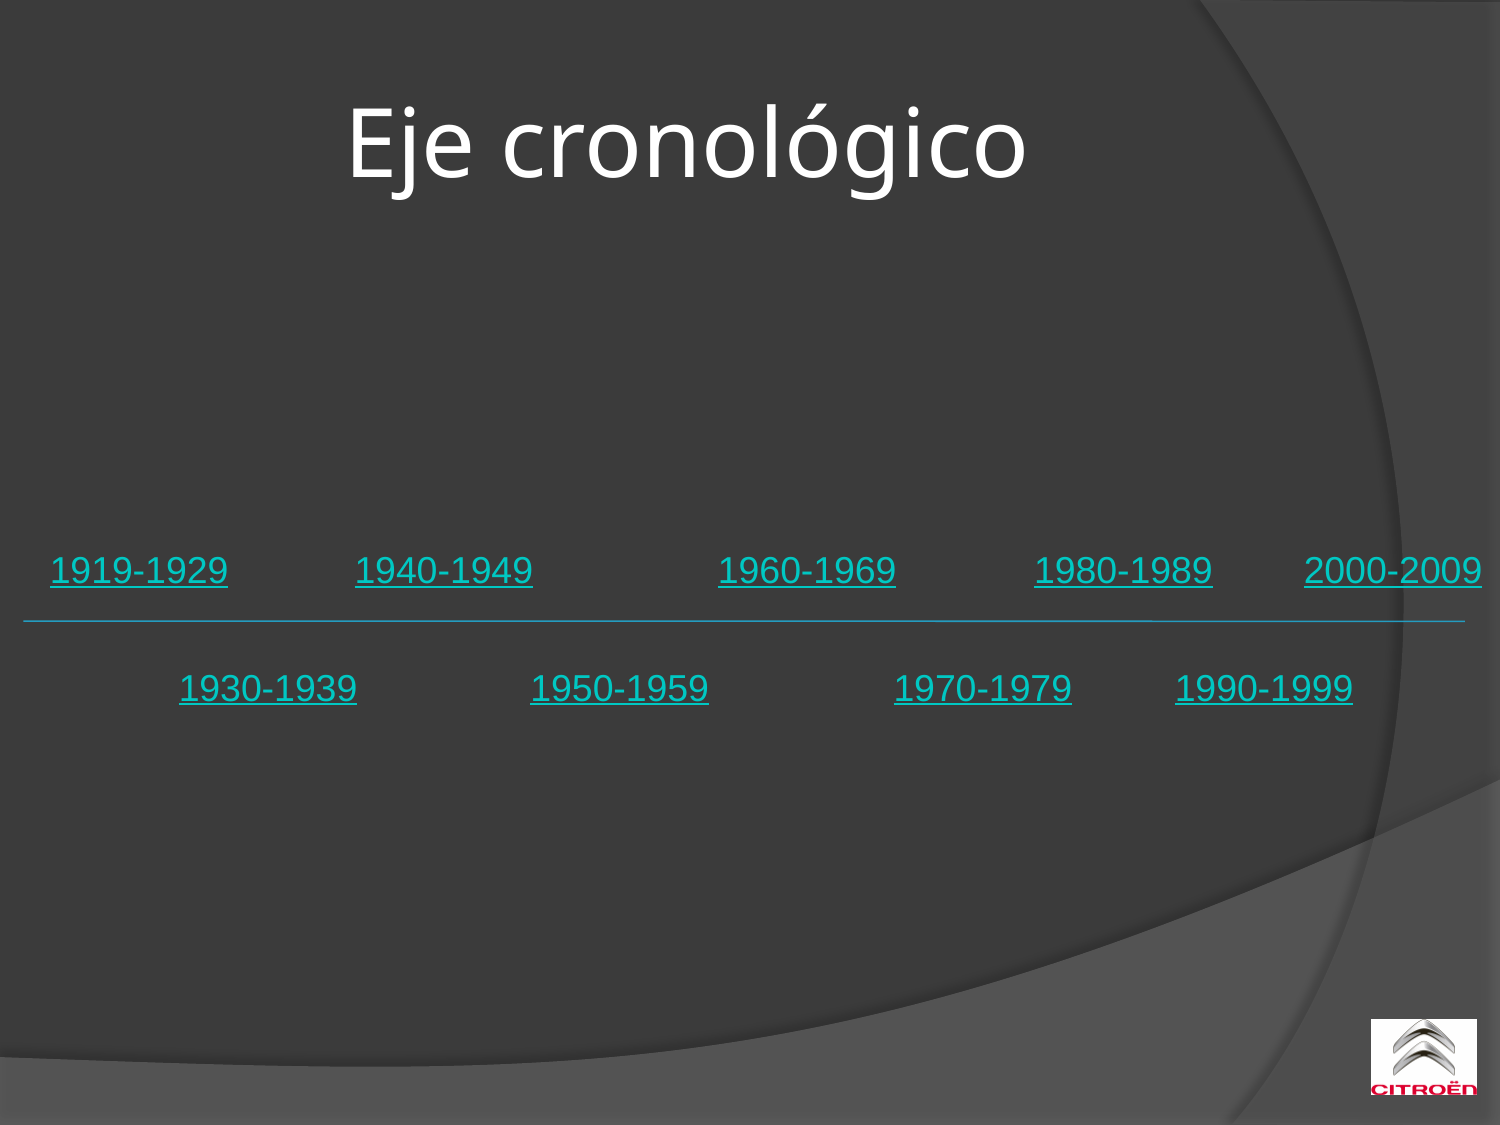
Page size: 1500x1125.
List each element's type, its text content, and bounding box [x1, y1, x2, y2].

text_box 2000-2009 [1288, 538, 1500, 599]
text_box 1940-1949 [339, 538, 551, 599]
text_box 1970-1979 [878, 656, 1090, 716]
text_box 1919-1929 [35, 538, 246, 599]
text_box 1960-1969 [703, 538, 914, 599]
text_box 1990-1999 [1160, 656, 1371, 716]
title Eje cronológico [75, 45, 1300, 233]
text_box 1930-1939 [163, 656, 375, 716]
text_box 1950-1959 [515, 656, 727, 716]
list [1370, 1019, 1477, 1095]
text_box 1980-1989 [1019, 538, 1231, 599]
